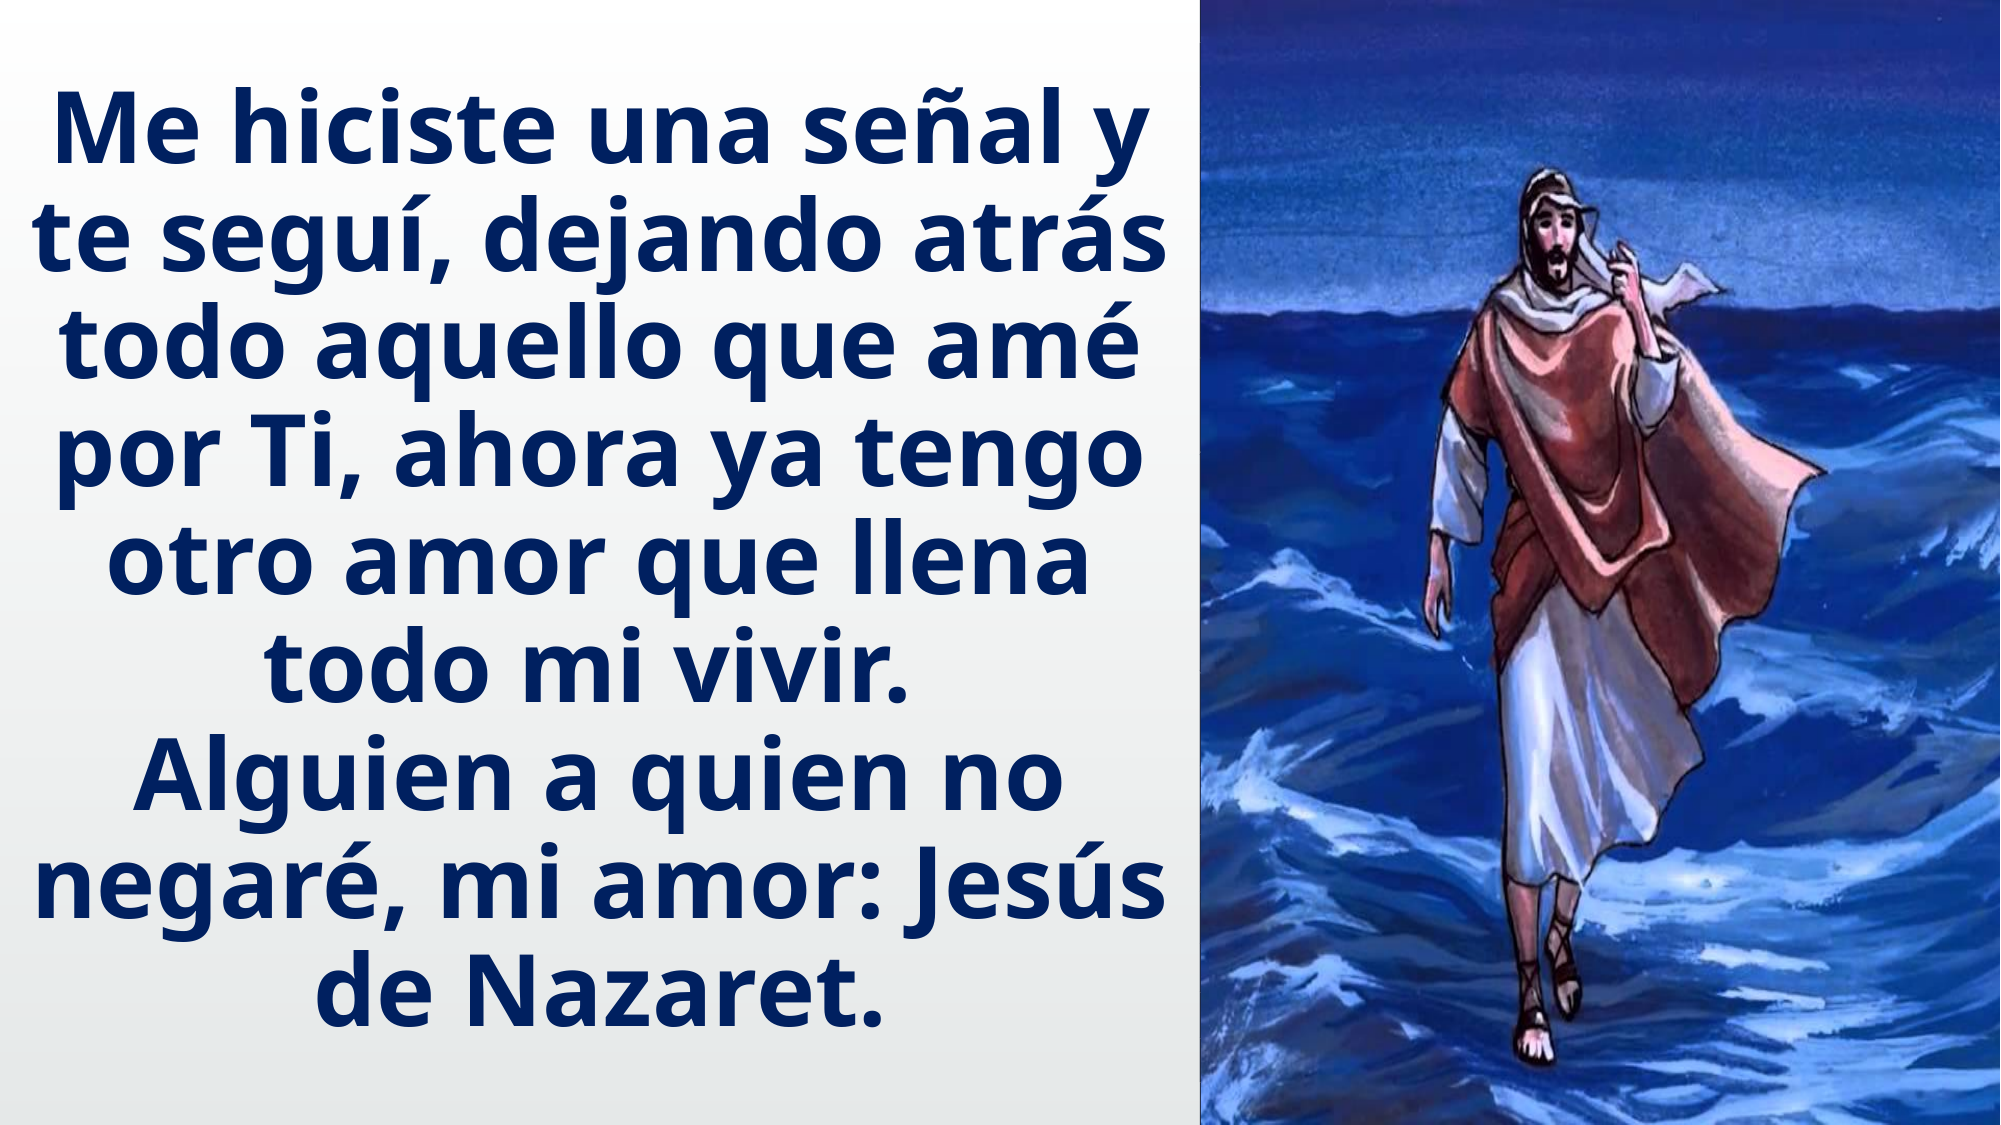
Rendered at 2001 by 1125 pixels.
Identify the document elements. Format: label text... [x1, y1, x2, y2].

title Me hiciste una señal y te seguí, dejando atrás todo aquello que amé por Ti, ahora ya tengo otro amor que llena todo mi vivir. Alguien a quien no negaré, mi amor: Jesús de Nazaret. [0, 0, 1200, 1125]
picture [1200, 0, 2000, 1125]
